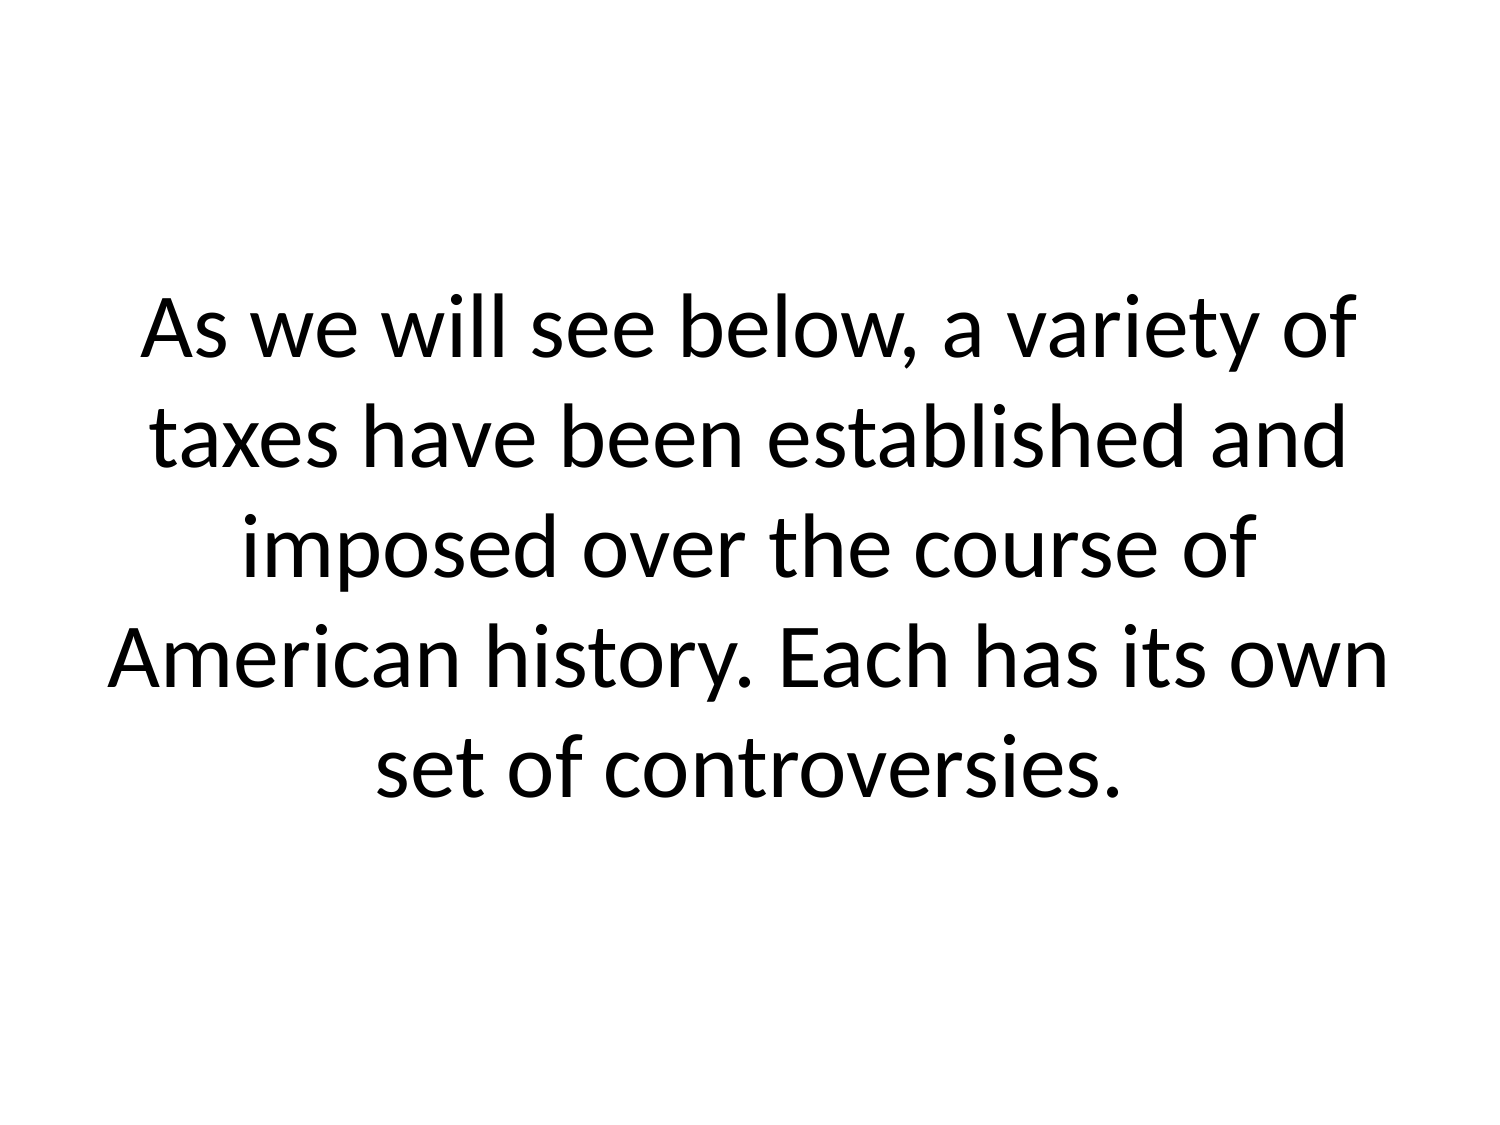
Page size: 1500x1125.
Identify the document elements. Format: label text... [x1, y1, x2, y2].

title As we will see below, a variety of taxes have been established and imposed over the course of American history. Each has its own set of controversies. [74, 44, 1426, 1038]
